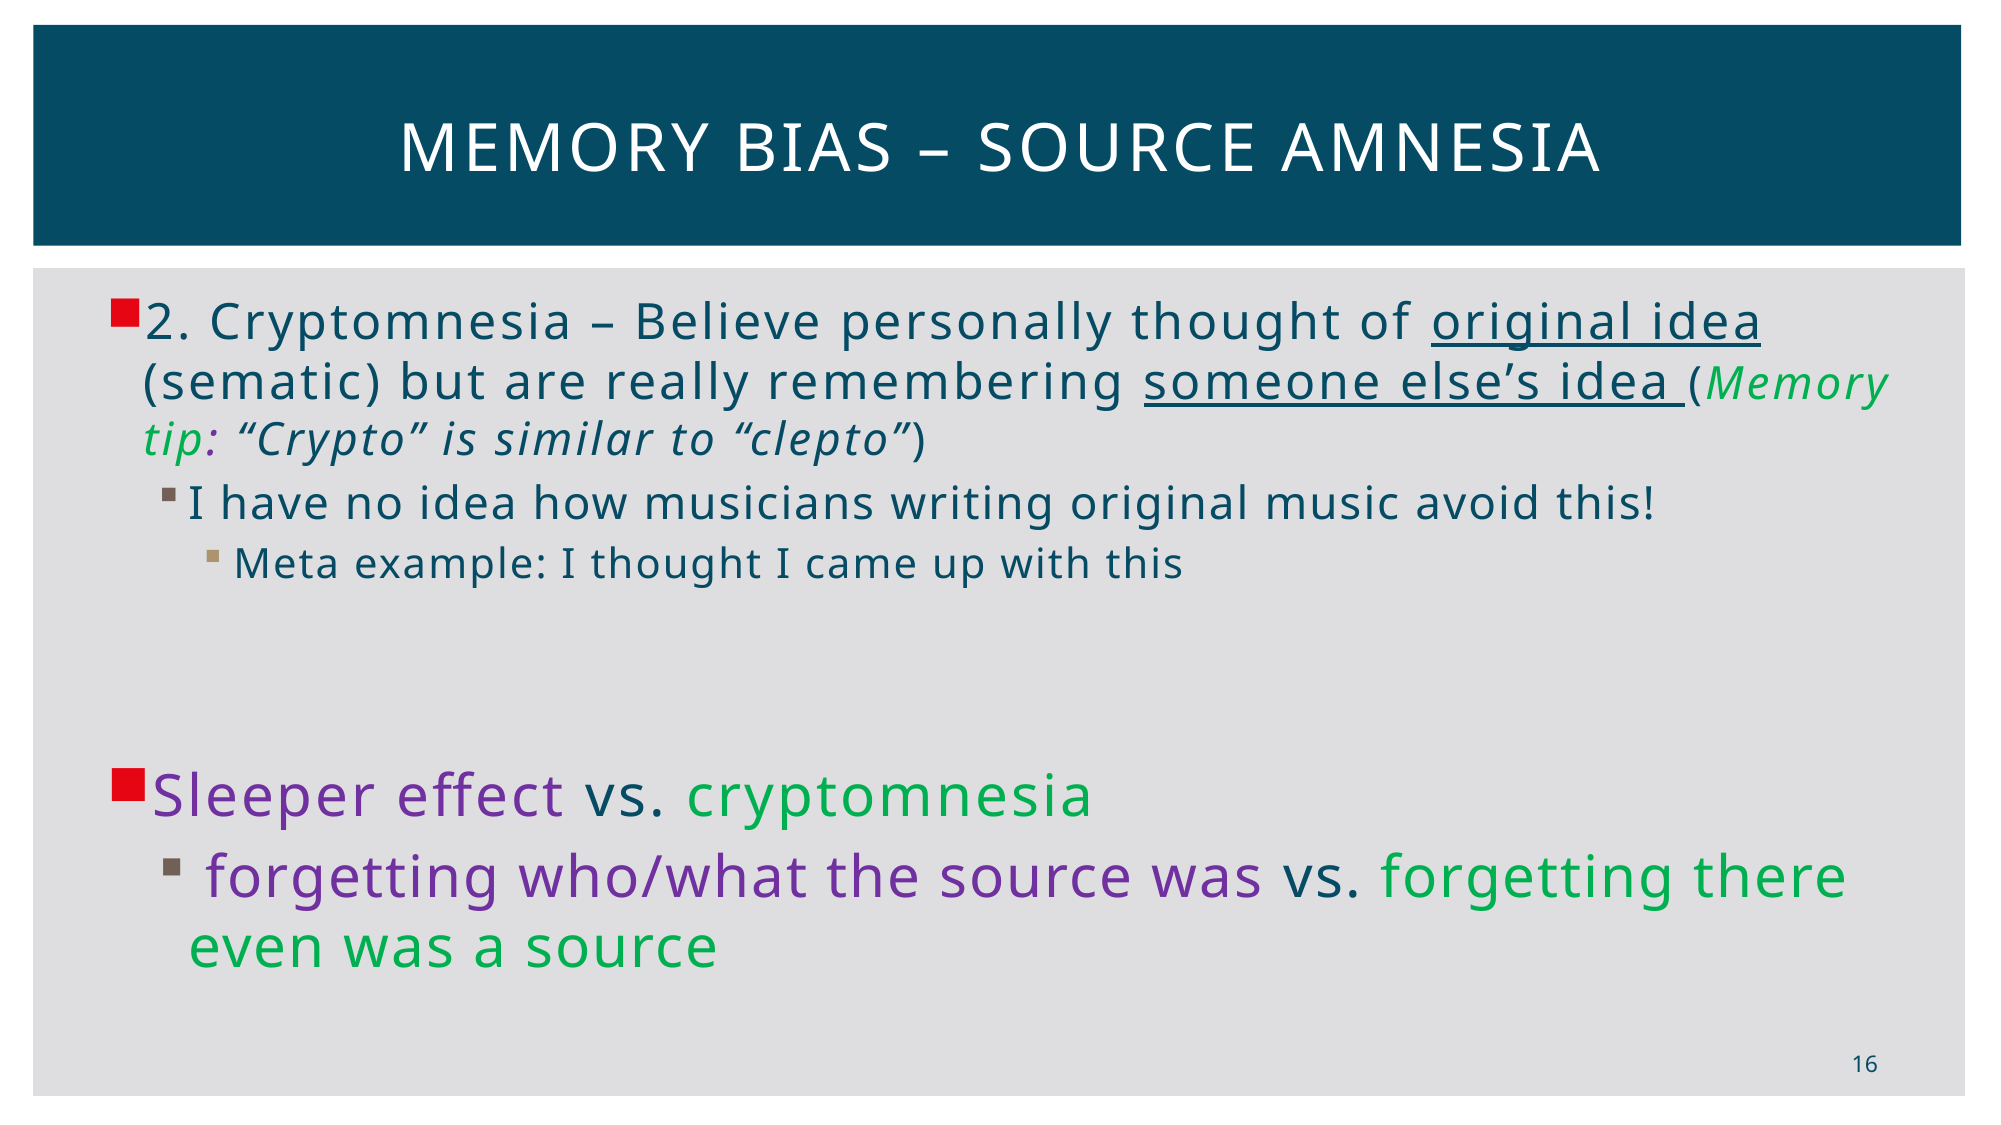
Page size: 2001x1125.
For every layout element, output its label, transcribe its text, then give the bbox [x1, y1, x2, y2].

title Memory Bias – Source Amnesia [83, 58, 1917, 232]
list 2. Cryptomnesia – Believe personally thought of original idea (sematic) but are really remembering someone else’s idea (Memory tip: “Crypto” is similar to “clepto”) I have no idea how musicians writing original music avoid this! Meta example: I thought I came up with this Sleeper effect vs. cryptomnesia forgetting who/what the source was vs. forgetting there even was a source [83, 281, 1923, 1005]
slide_number 16 [1800, 1041, 1930, 1089]
